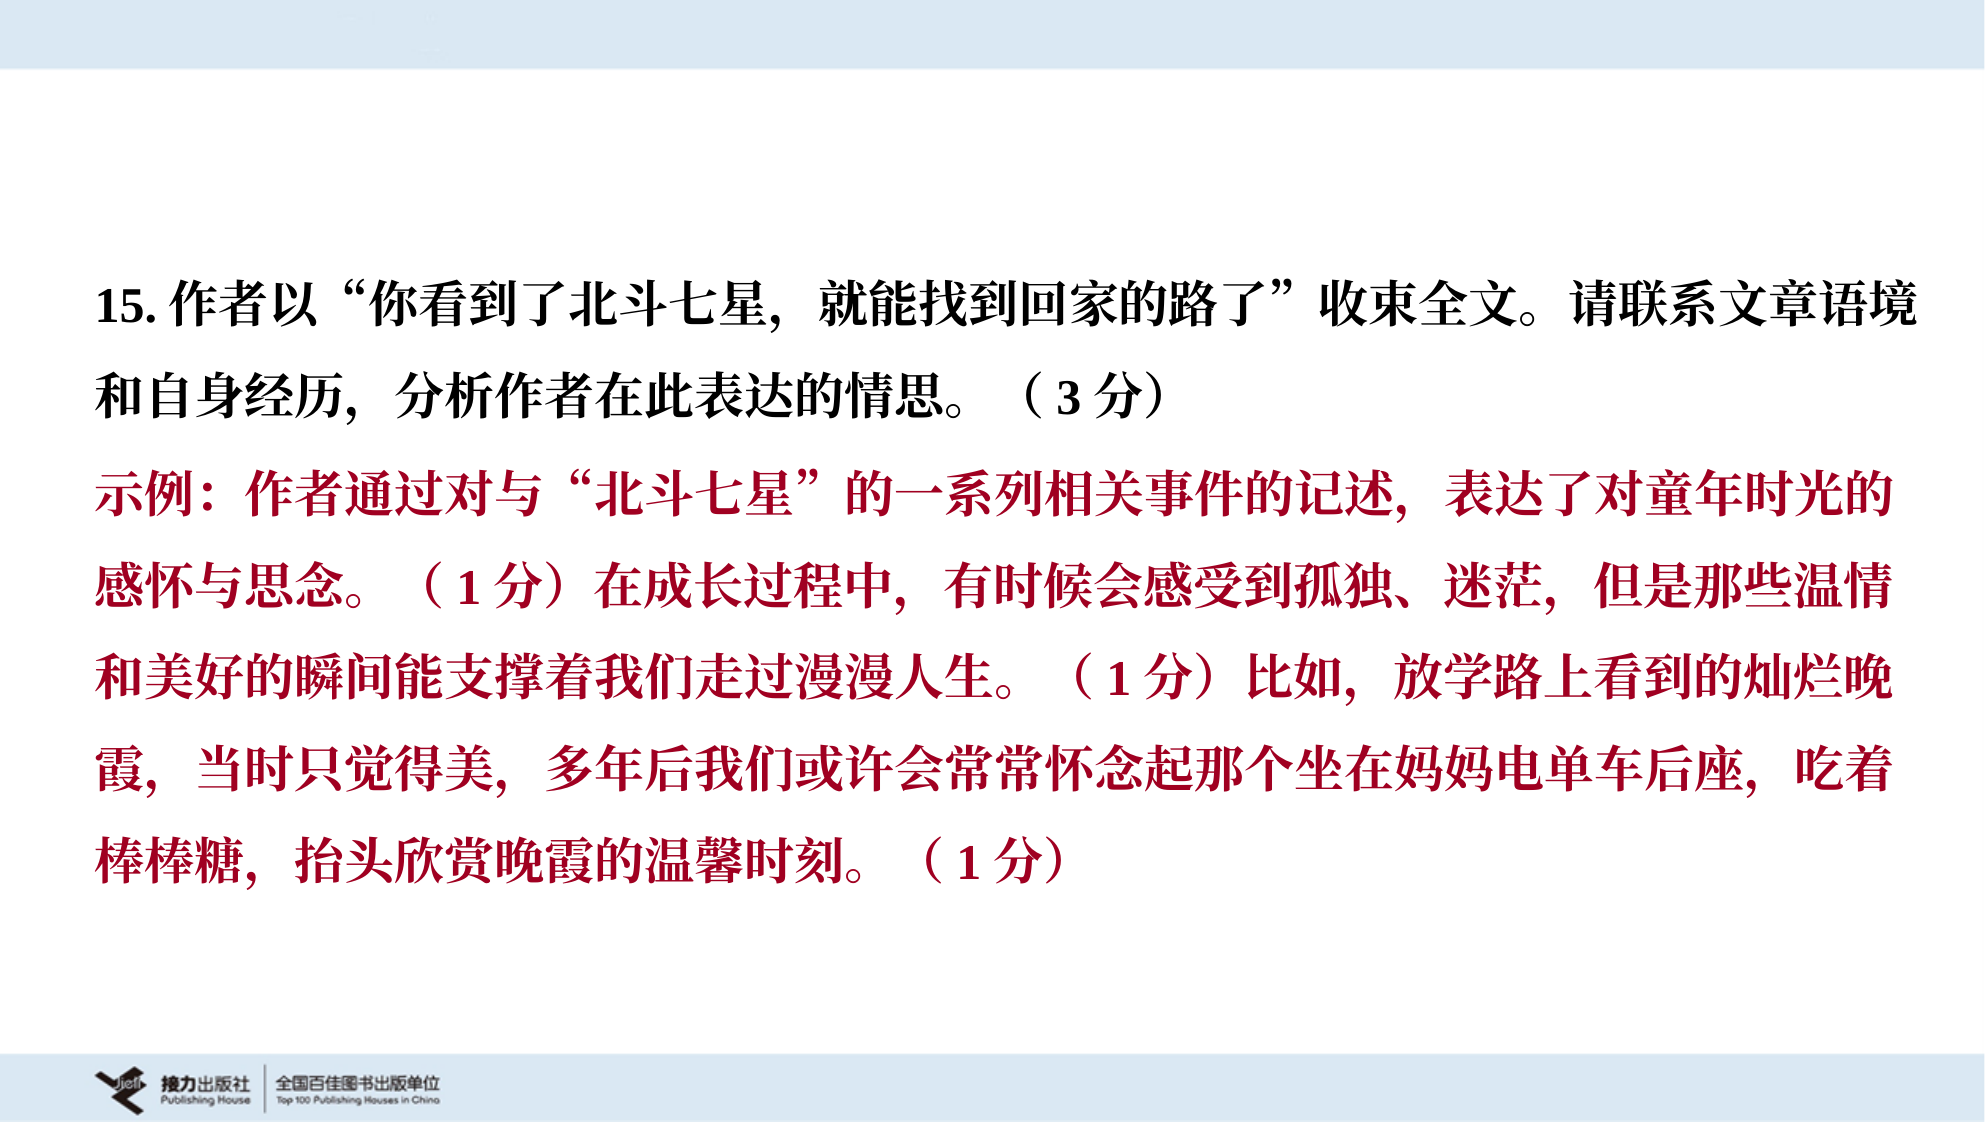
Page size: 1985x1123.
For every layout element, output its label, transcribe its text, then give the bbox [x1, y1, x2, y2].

text_box 15.作者以“你看到了北斗七星，就能找到回家的路了”收束全文。请联系文章语境 和自身经历，分析作者在此表达的情思。（3分） [94, 241, 1892, 425]
text_box 示例：作者通过对与“北斗七星”的一系列相关事件的记述，表达了对童年时光的 感怀与思念。（1分）在成长过程中，有时候会感受到孤独、迷茫，但是那些温情 和美好的瞬间能支撑着我们走过漫漫人生。（1分）比如，放学路上看到的灿烂晚 霞，当时只觉得美，多年后我们或许会常常怀念起那个坐在妈妈电单车后座，吃着 棒棒糖，抬头欣赏晚霞的温馨时刻。（1分） [94, 430, 1892, 890]
picture [0, 0, 1985, 1122]
